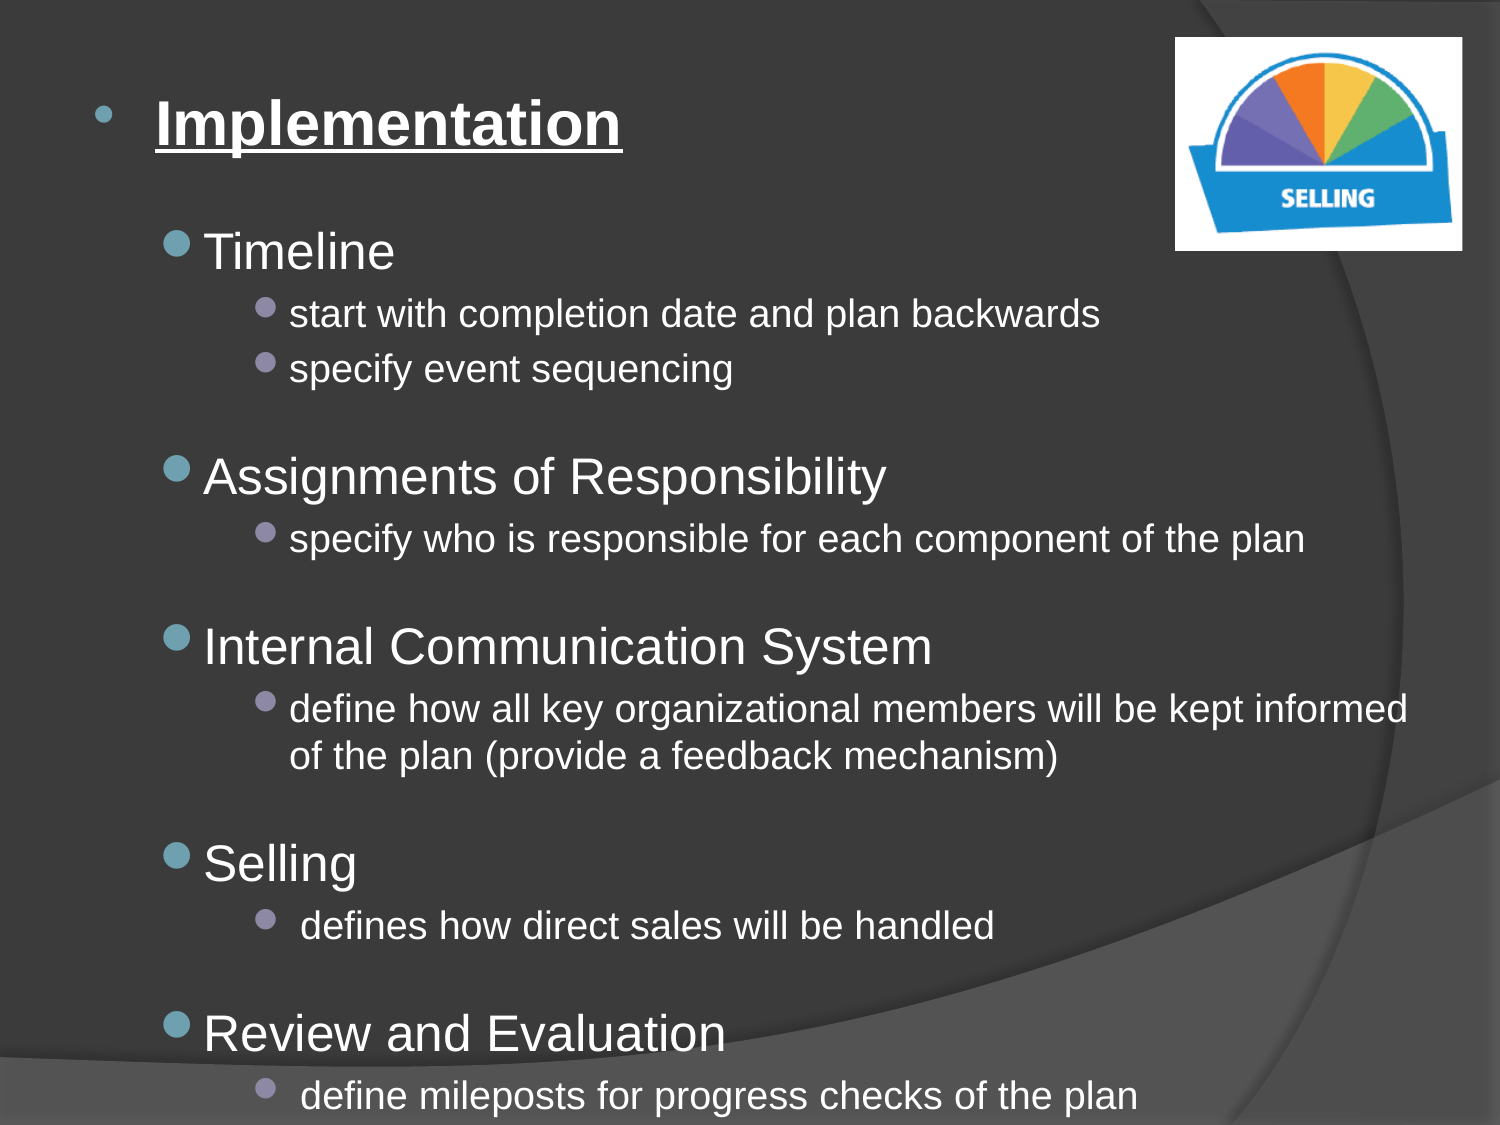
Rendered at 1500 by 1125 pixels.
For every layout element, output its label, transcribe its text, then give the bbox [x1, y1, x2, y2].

picture [1174, 37, 1463, 252]
list Implementation Timeline start with completion date and plan backwards specify event sequencing Assignments of Responsibility specify who is responsible for each component of the plan Internal Communication System define how all key organizational members will be kept informed of the plan (provide a feedback mechanism) Selling defines how direct sales will be handled Review and Evaluation define mileposts for progress checks of the plan [75, 75, 1463, 1125]
